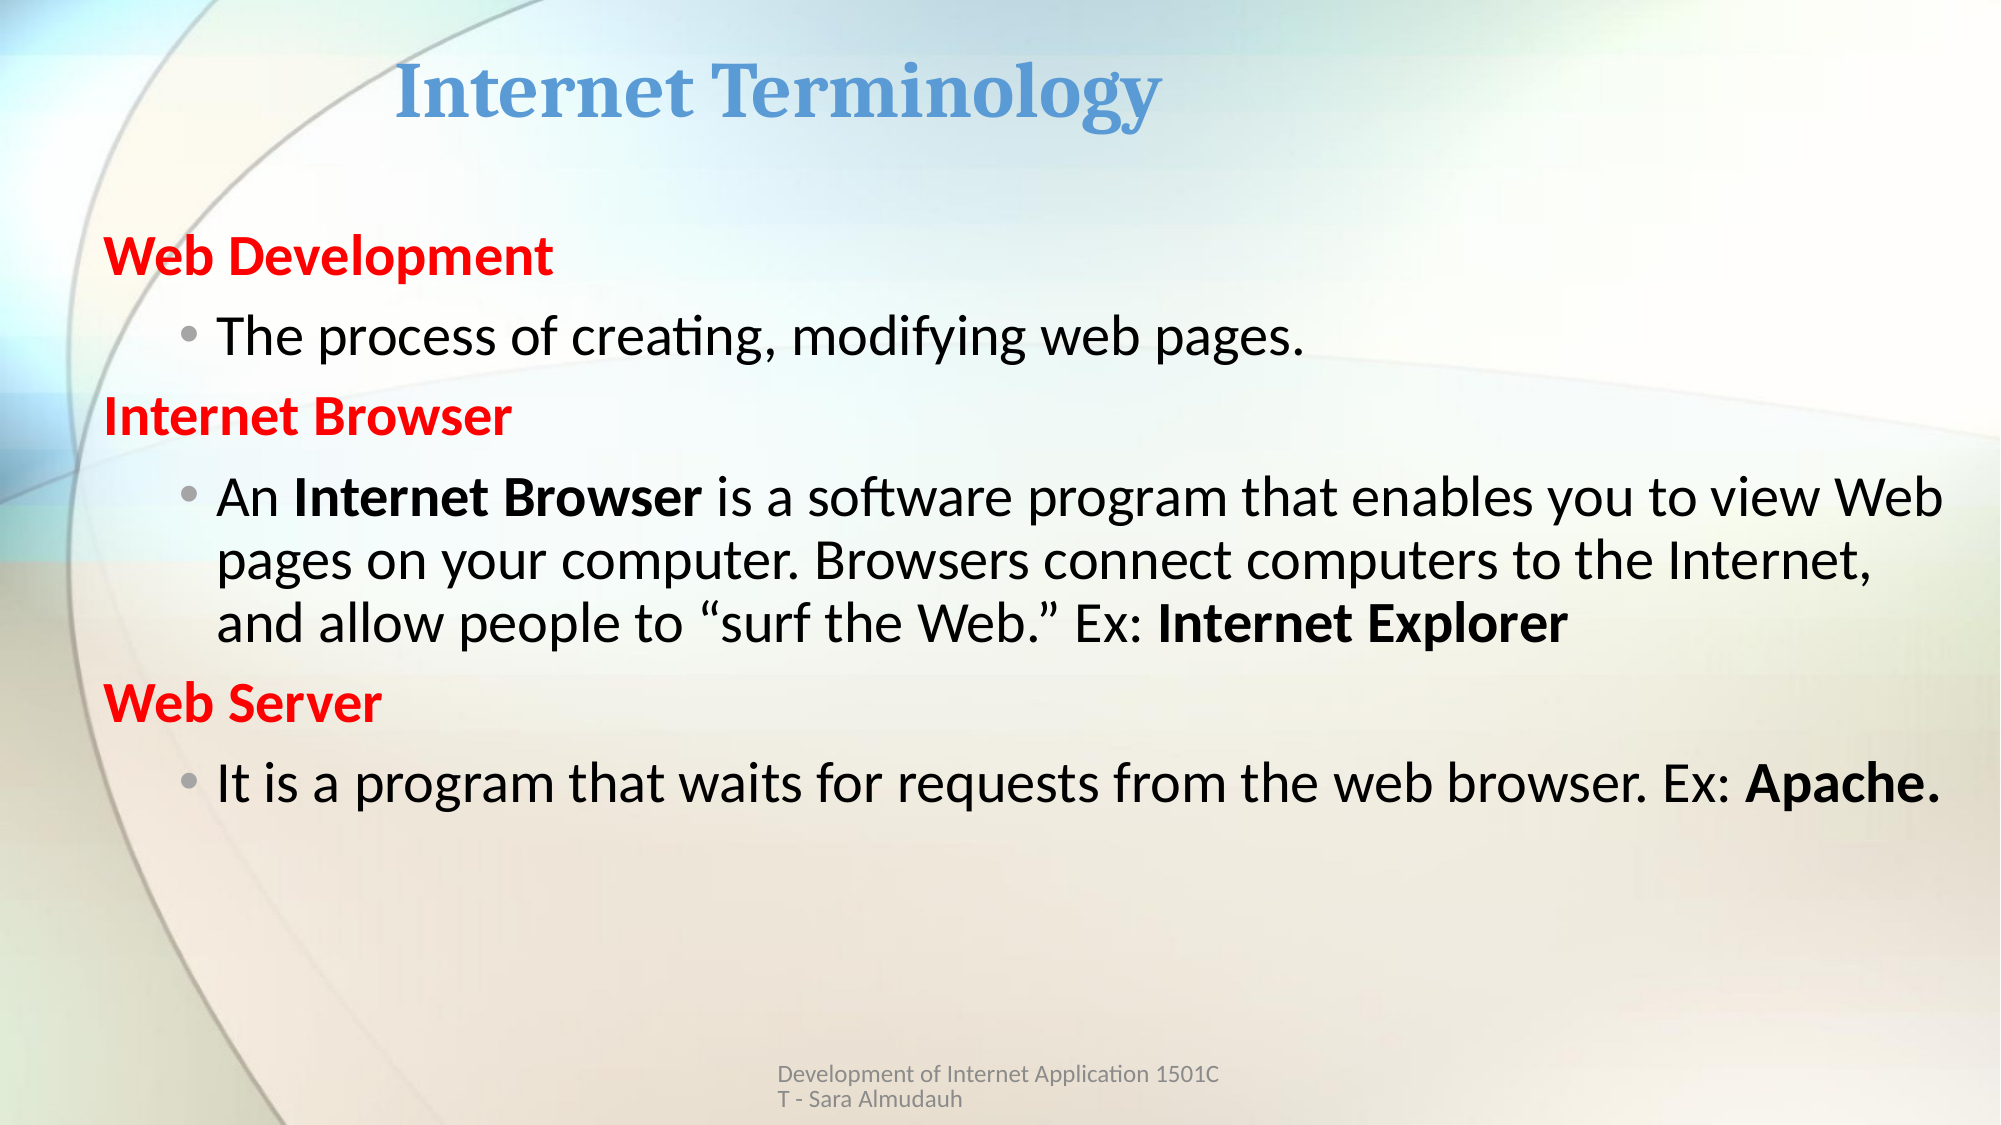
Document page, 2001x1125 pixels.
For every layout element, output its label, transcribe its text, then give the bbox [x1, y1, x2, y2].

title Internet Terminology [379, 30, 1861, 142]
list Web Development The process of creating, modifying web pages. Internet Browser An Internet Browser is a software program that enables you to view Web pages on your computer. Browsers connect computers to the Internet, and allow people to “surf the Web.” Ex: Internet Explorer Web Server It is a program that waits for requests from the web browser. Ex: Apache. [88, 217, 1974, 998]
footer Development of Internet Application 1501CT - Sara Almudauh [762, 1042, 1238, 1103]
picture [0, 0, 2001, 1125]
